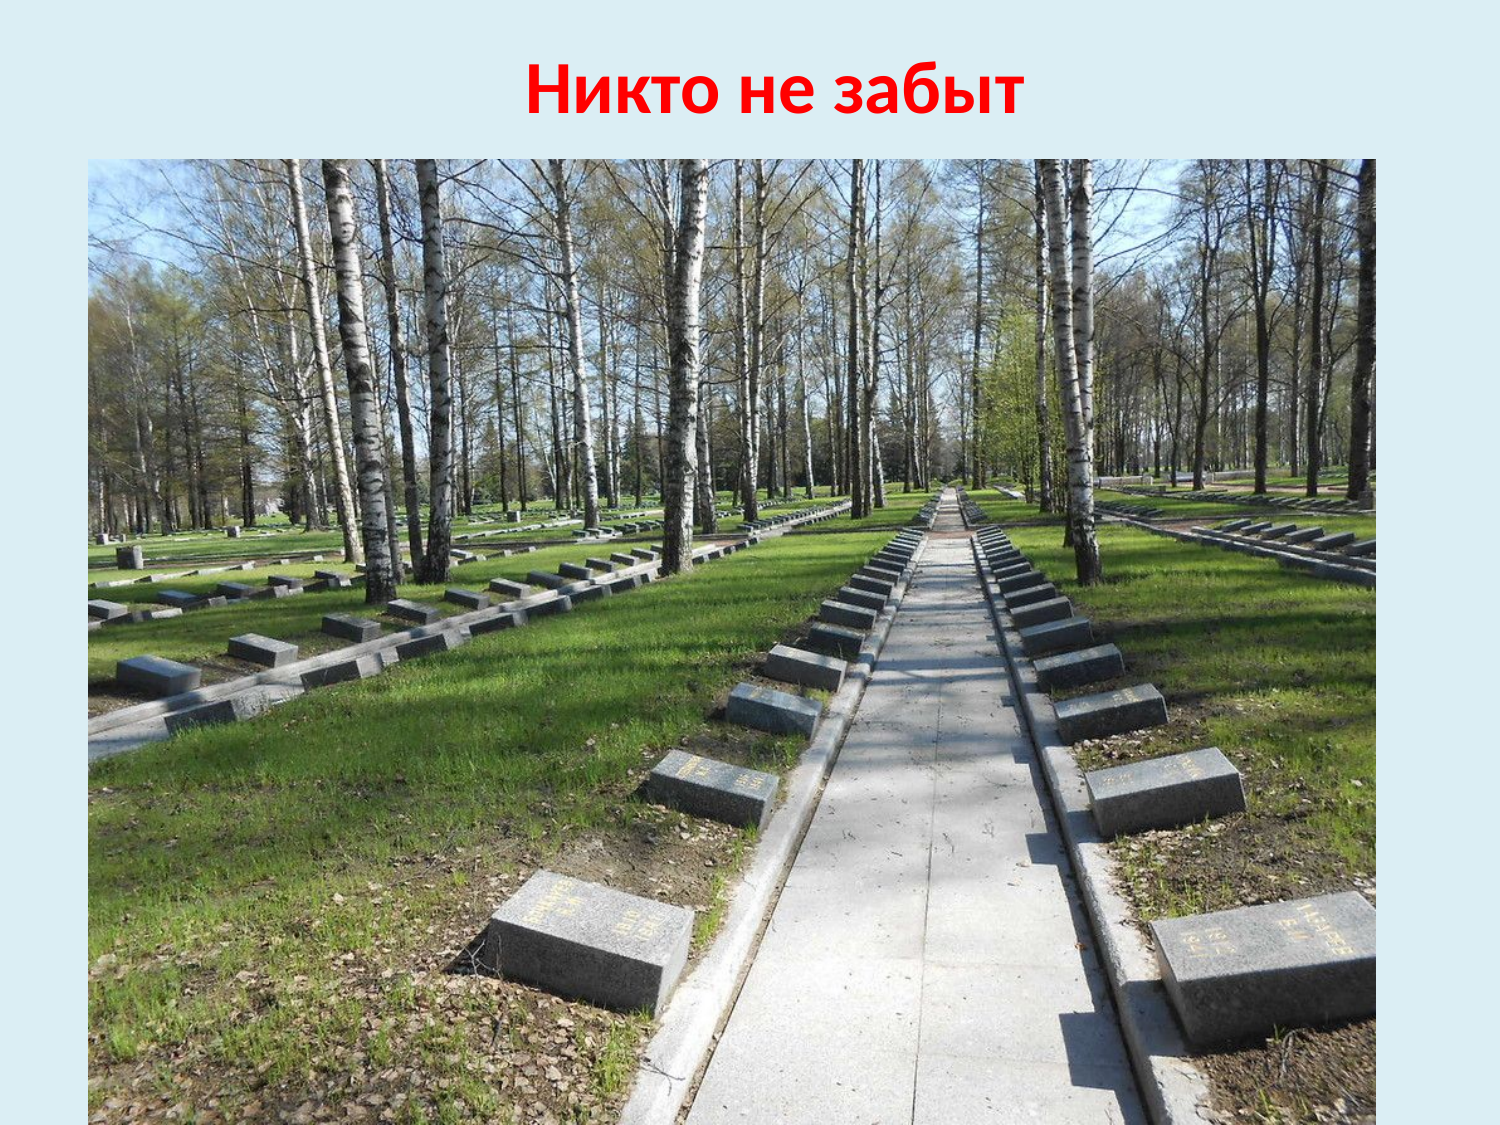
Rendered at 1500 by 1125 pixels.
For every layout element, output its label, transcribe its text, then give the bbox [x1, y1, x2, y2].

picture [88, 159, 1377, 1125]
text_box Никто не забыт [387, 30, 1164, 136]
